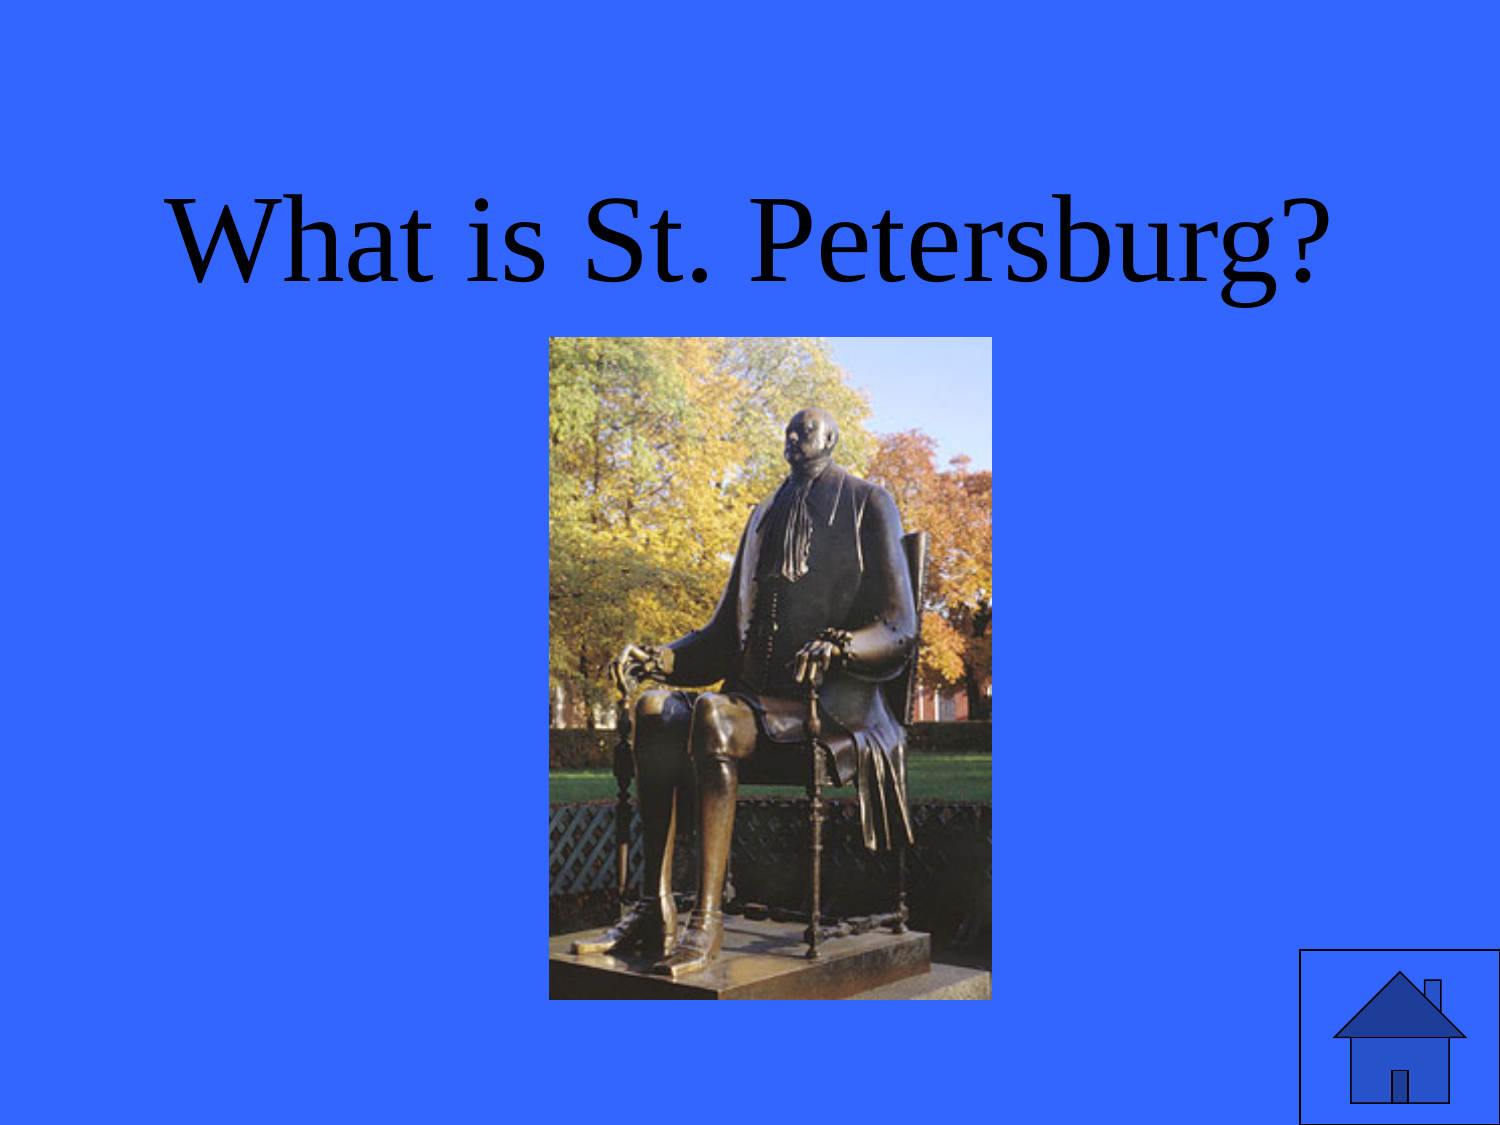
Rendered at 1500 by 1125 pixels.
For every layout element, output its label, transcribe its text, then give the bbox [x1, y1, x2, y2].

text_box [1299, 950, 1500, 1125]
picture [549, 337, 992, 1001]
title What is St. Petersburg? [112, 137, 1388, 325]
